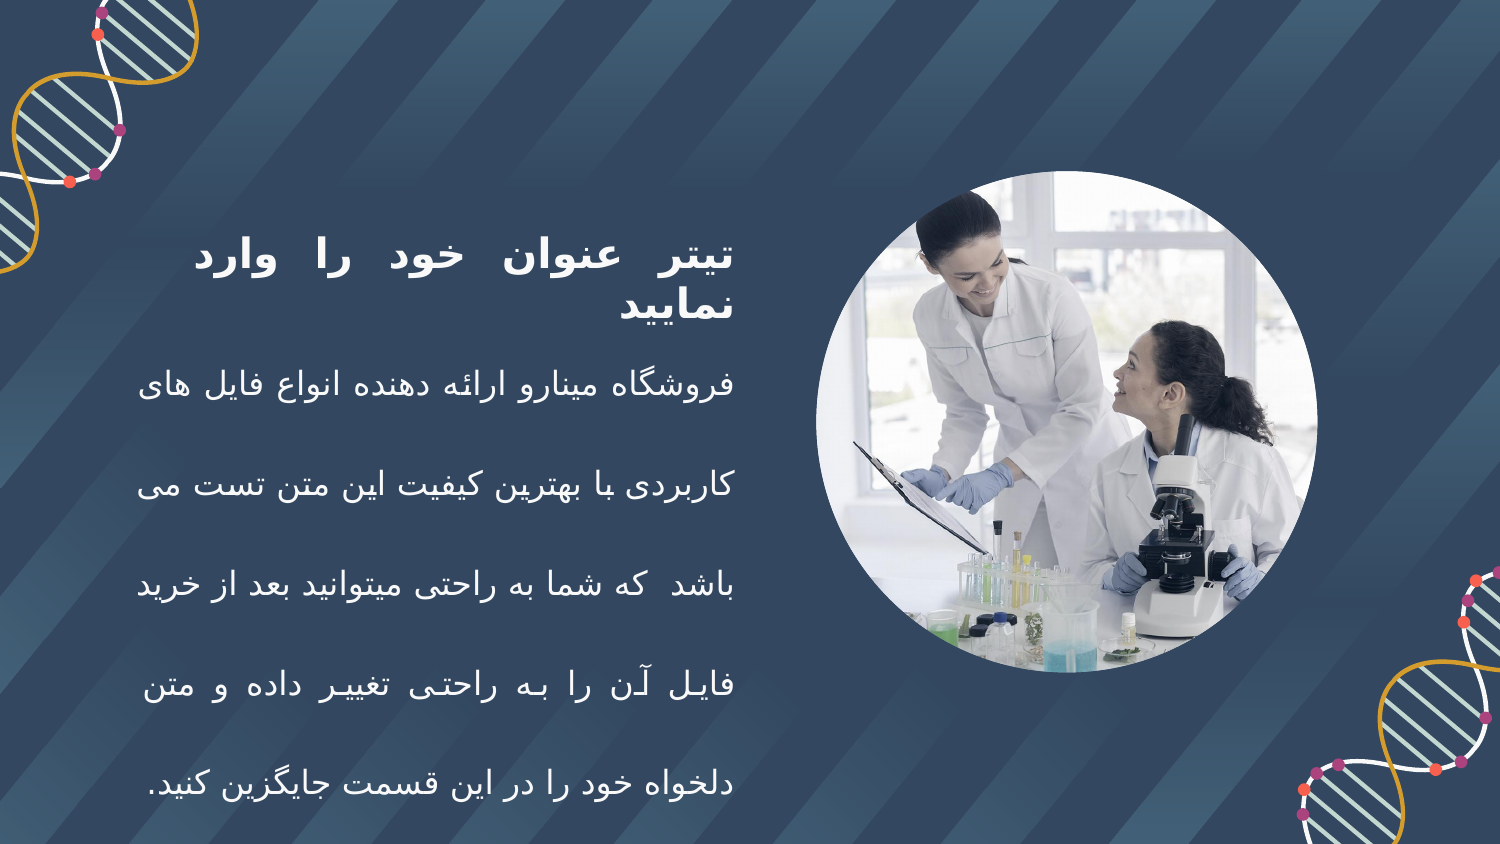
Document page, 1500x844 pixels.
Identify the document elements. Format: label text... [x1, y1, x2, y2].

text_box فروشگاه مینارو ارائه دهنده انواع فایل های کاربردی با بهترین کیفیت این متن تست می باشد که شما به راحتی میتوانید بعد از خرید فایل آن را به راحتی تغییر داده و متن دلخواه خود را در این قسمت جایگزین کنید. [121, 295, 750, 809]
text_box تیتر عنوان خود را وارد نمایید [157, 219, 750, 335]
picture [816, 170, 1318, 673]
